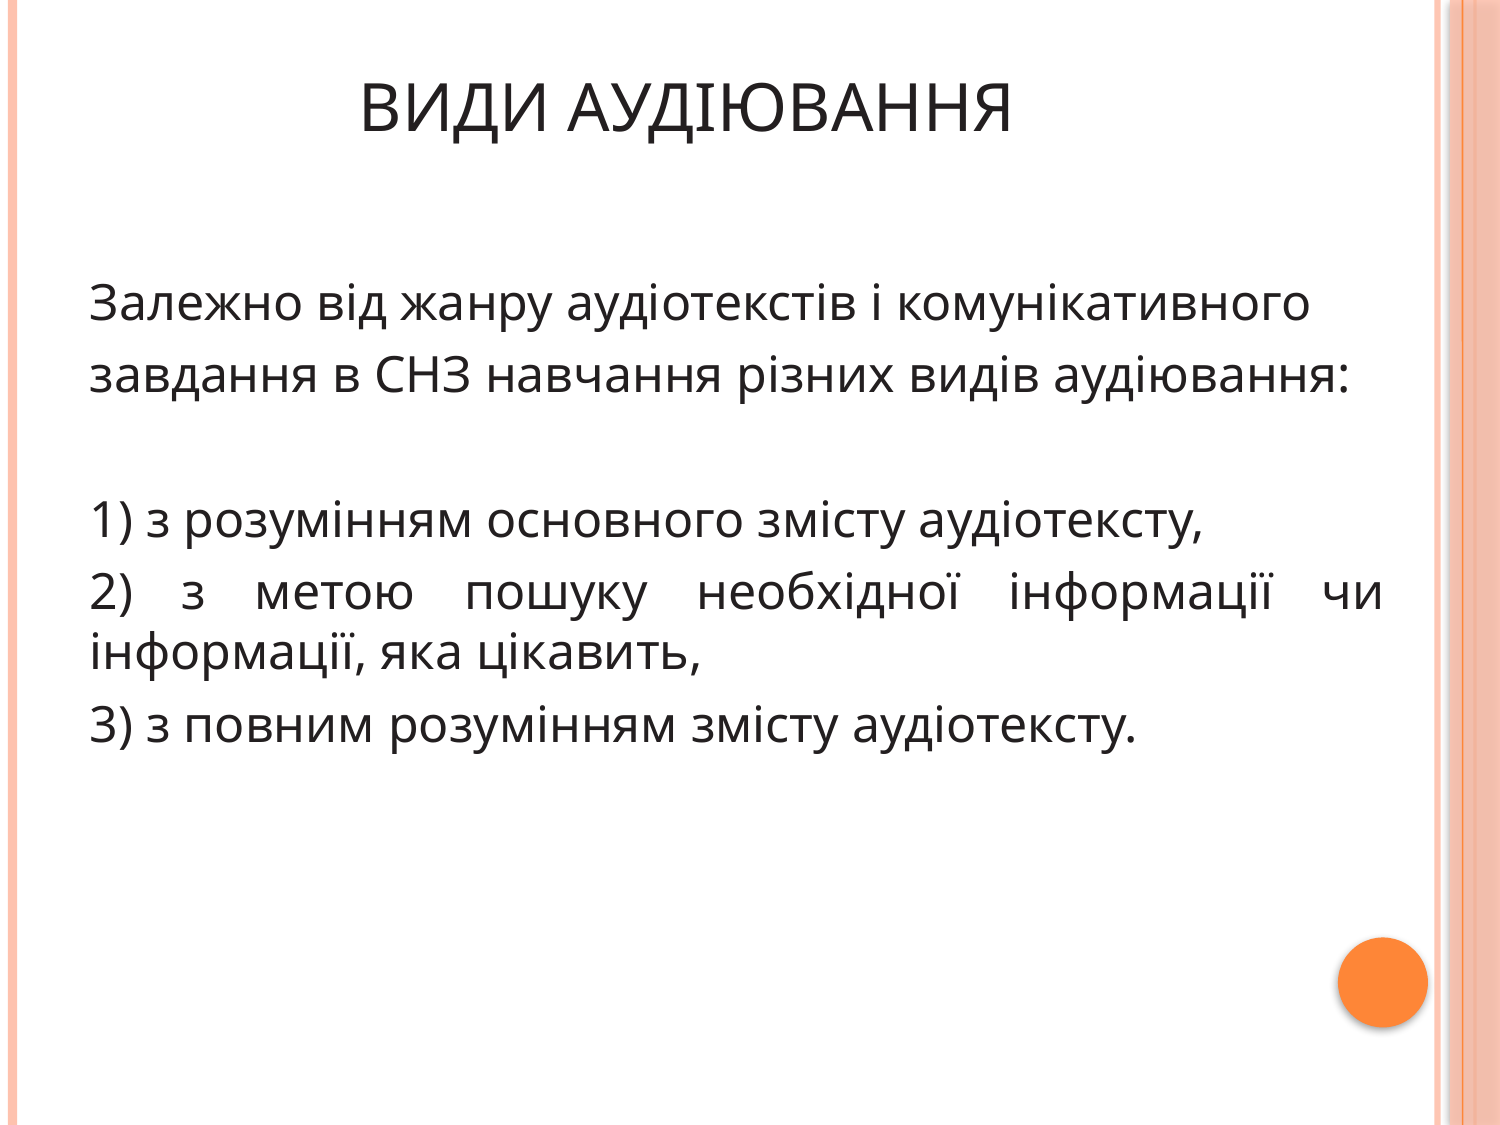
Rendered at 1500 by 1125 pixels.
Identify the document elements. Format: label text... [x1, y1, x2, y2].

list Залежно від жанру аудіотекстів і комунікативного завдання в СНЗ навчання різних видів аудіювання: 1) з розумінням основного змісту аудіотексту, 2) з метою пошуку необхідної інформації чи інформації, яка цікавить, 3) з повним розумінням змісту аудіотексту. [75, 262, 1400, 913]
title ВИДИ АУДІЮВАННЯ [75, 45, 1300, 233]
